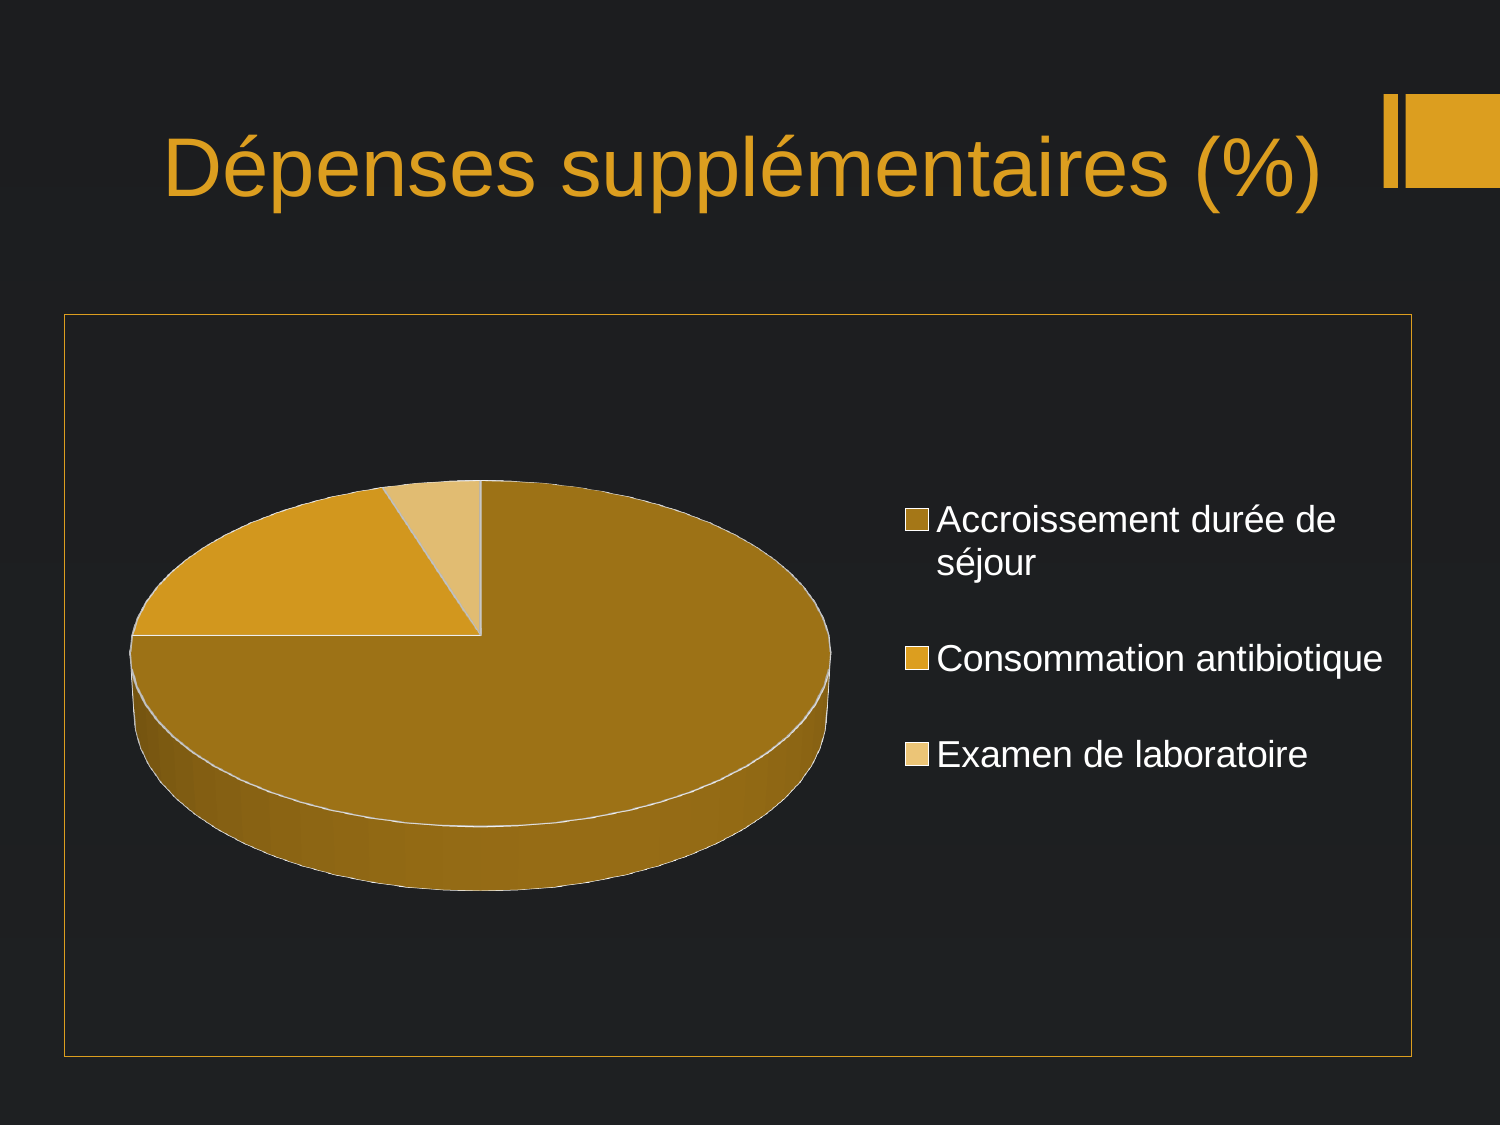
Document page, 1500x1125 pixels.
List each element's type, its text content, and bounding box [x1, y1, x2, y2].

title Dépenses supplémentaires (%) [147, 30, 1348, 221]
chart [64, 313, 1413, 1058]
